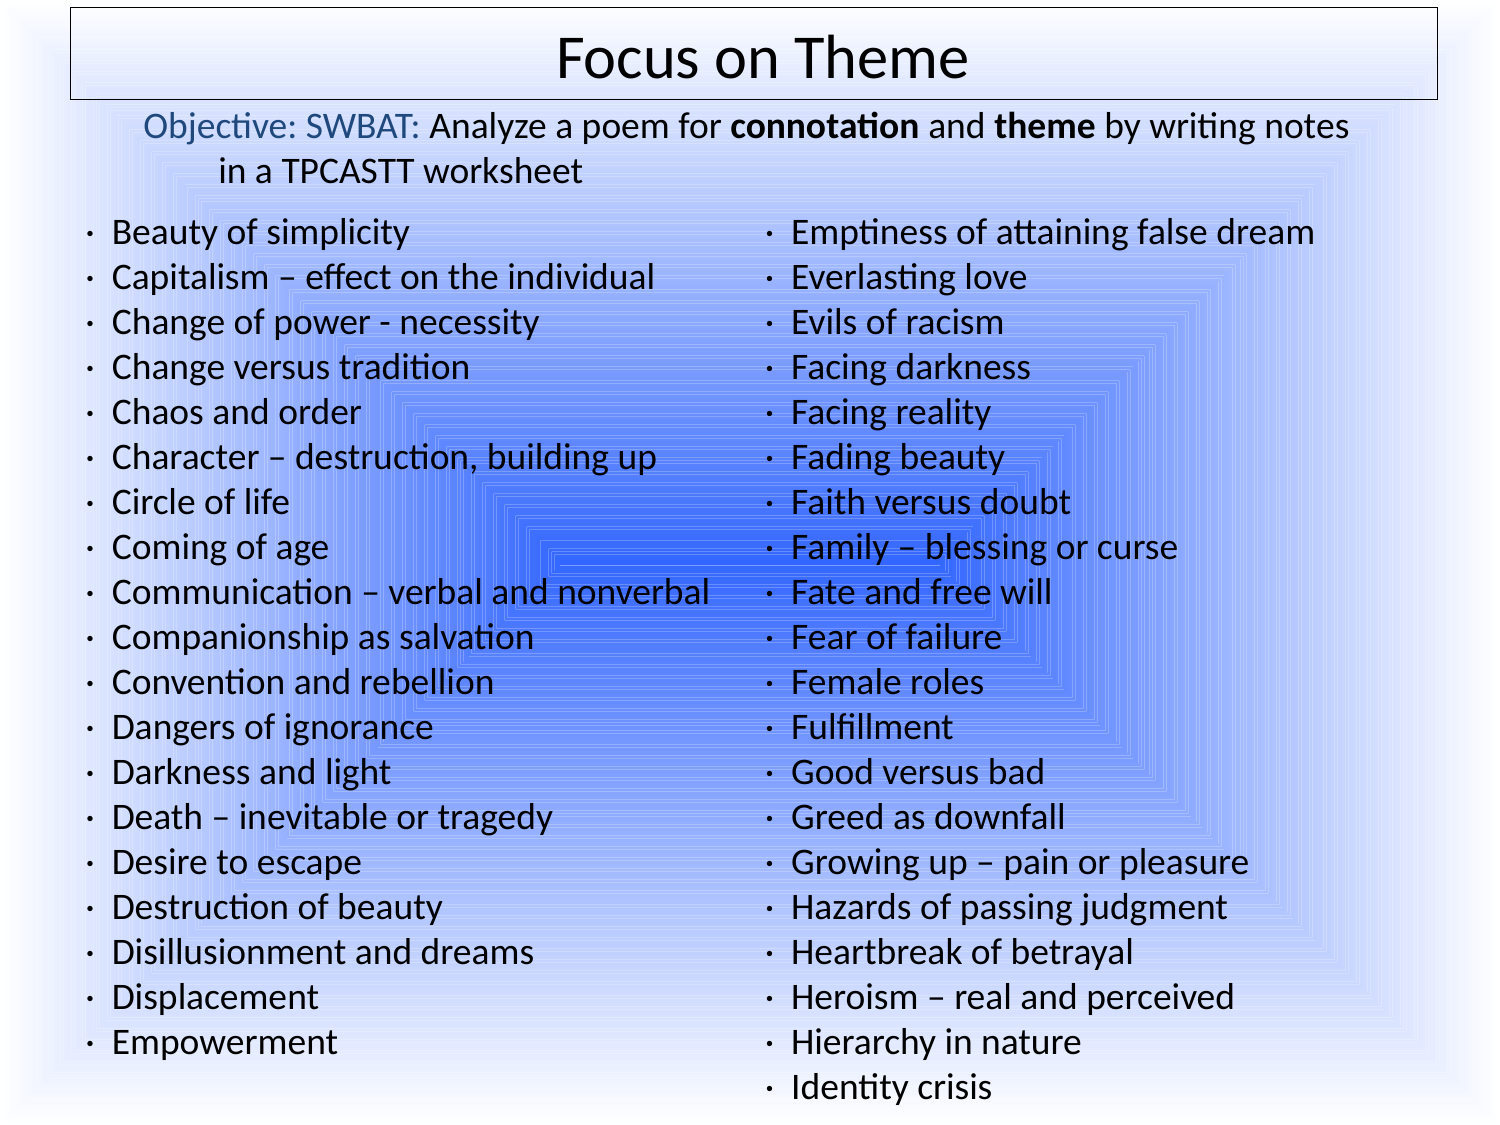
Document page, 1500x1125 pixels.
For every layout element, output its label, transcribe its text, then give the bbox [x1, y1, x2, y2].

title Focus on Theme [70, 7, 1438, 100]
text_box · Emptiness of attaining false dream · Everlasting love · Evils of racism · Facing darkness · Facing reality · Fading beauty · Faith versus doubt · Family – blessing or curse · Fate and free will · Fear of failure · Female roles · Fulfillment · Good versus bad · Greed as downfall · Growing up – pain or pleasure · Hazards of passing judgment · Heartbreak of betrayal · Heroism – real and perceived · Hierarchy in nature · Identity crisis [749, 199, 1500, 1115]
text_box · Beauty of simplicity · Capitalism – effect on the individual · Change of power - necessity · Change versus tradition · Chaos and order · Character – destruction, building up · Circle of life · Coming of age · Communication – verbal and nonverbal · Companionship as salvation · Convention and rebellion · Dangers of ignorance · Darkness and light · Death – inevitable or tragedy · Desire to escape · Destruction of beauty · Disillusionment and dreams · Displacement · Empowerment [70, 199, 749, 1070]
text_box Objective: SWBAT: Analyze a poem for connotation and theme by writing notes in a TPCASTT worksheet [24, 93, 1367, 199]
